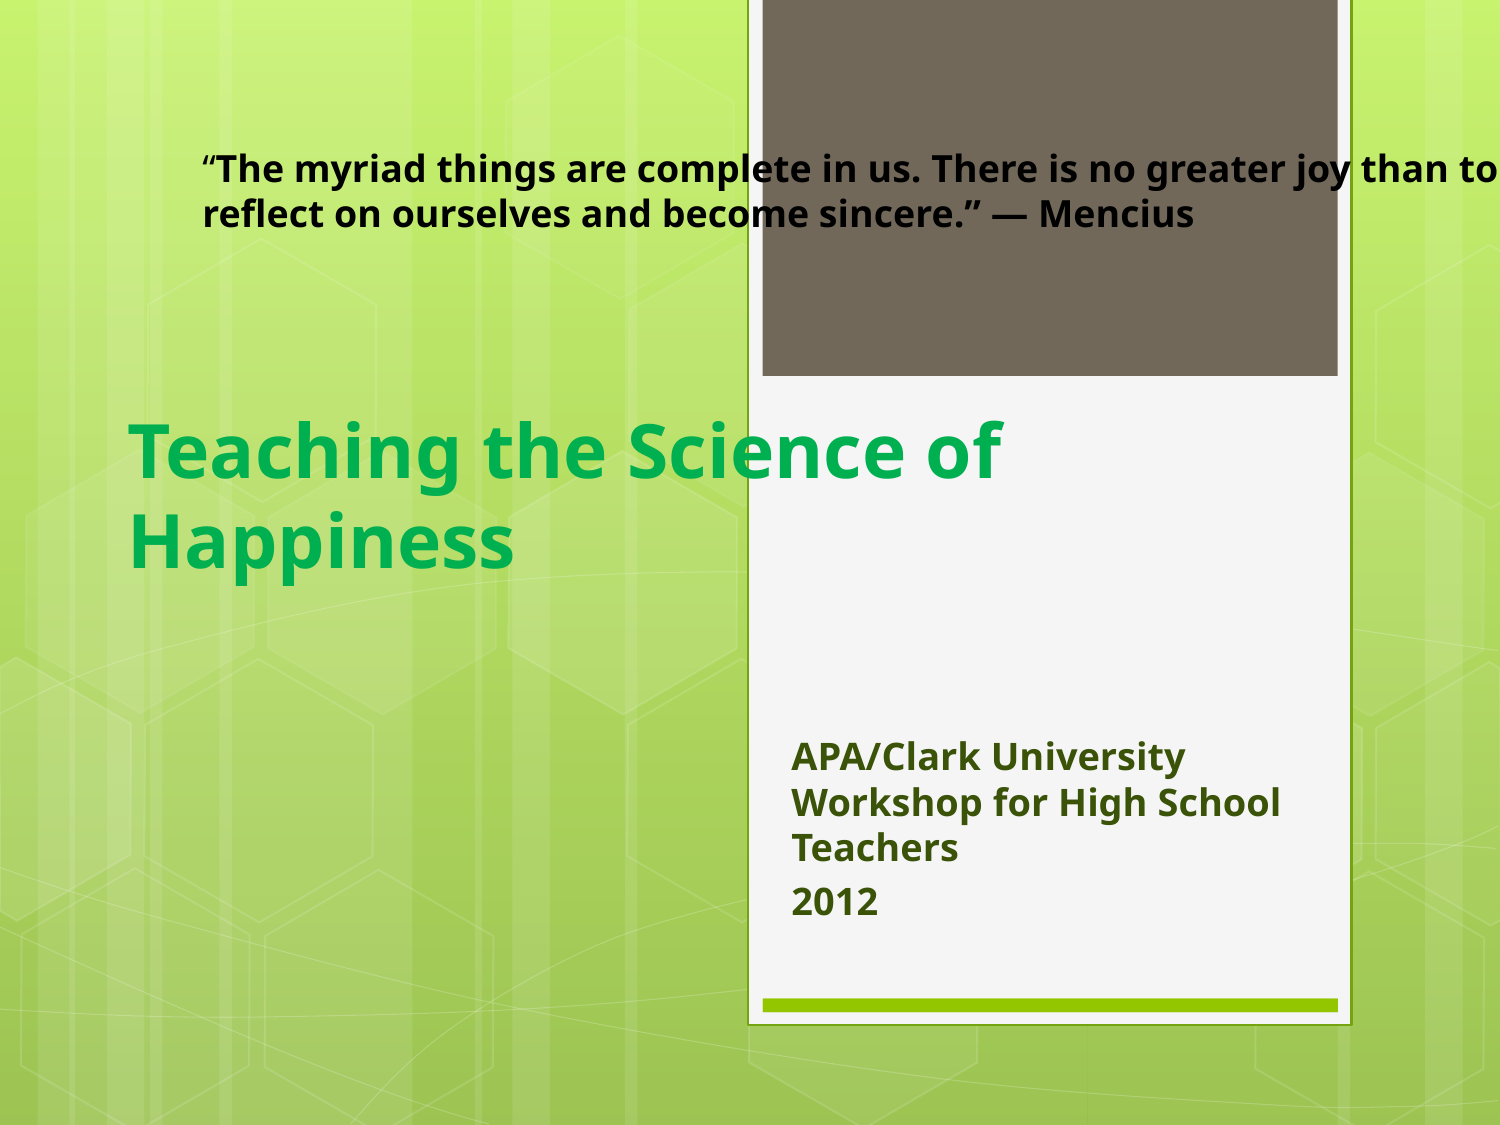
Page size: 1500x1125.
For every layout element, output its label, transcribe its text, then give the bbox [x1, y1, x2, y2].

text_box “The myriad things are complete in us. There is no greater joy than to reflect on ourselves and become sincere.” — Mencius [187, 137, 1500, 243]
subtitle APA/Clark University Workshop for High School Teachers 2012 [776, 725, 1320, 933]
title Teaching the Science of Happiness [112, 324, 1388, 591]
